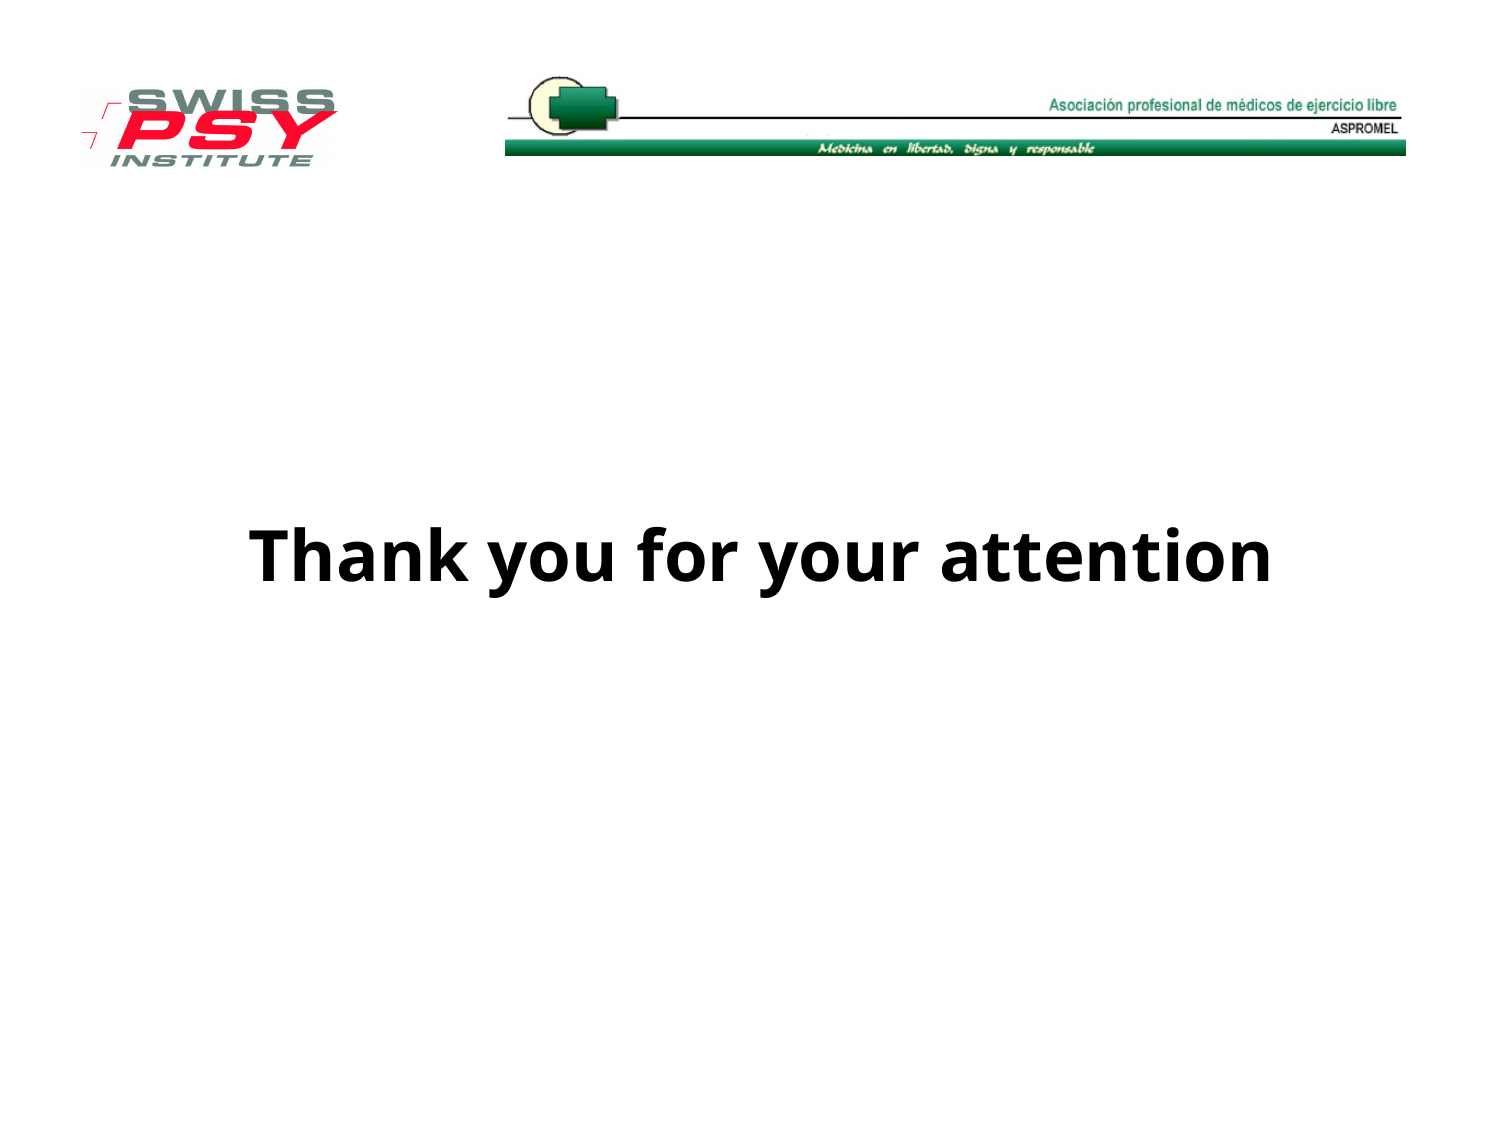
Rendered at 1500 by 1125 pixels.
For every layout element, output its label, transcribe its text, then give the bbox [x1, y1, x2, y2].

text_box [505, 72, 1406, 157]
picture [80, 87, 339, 169]
text_box Thank you for your attention [194, 503, 1329, 603]
